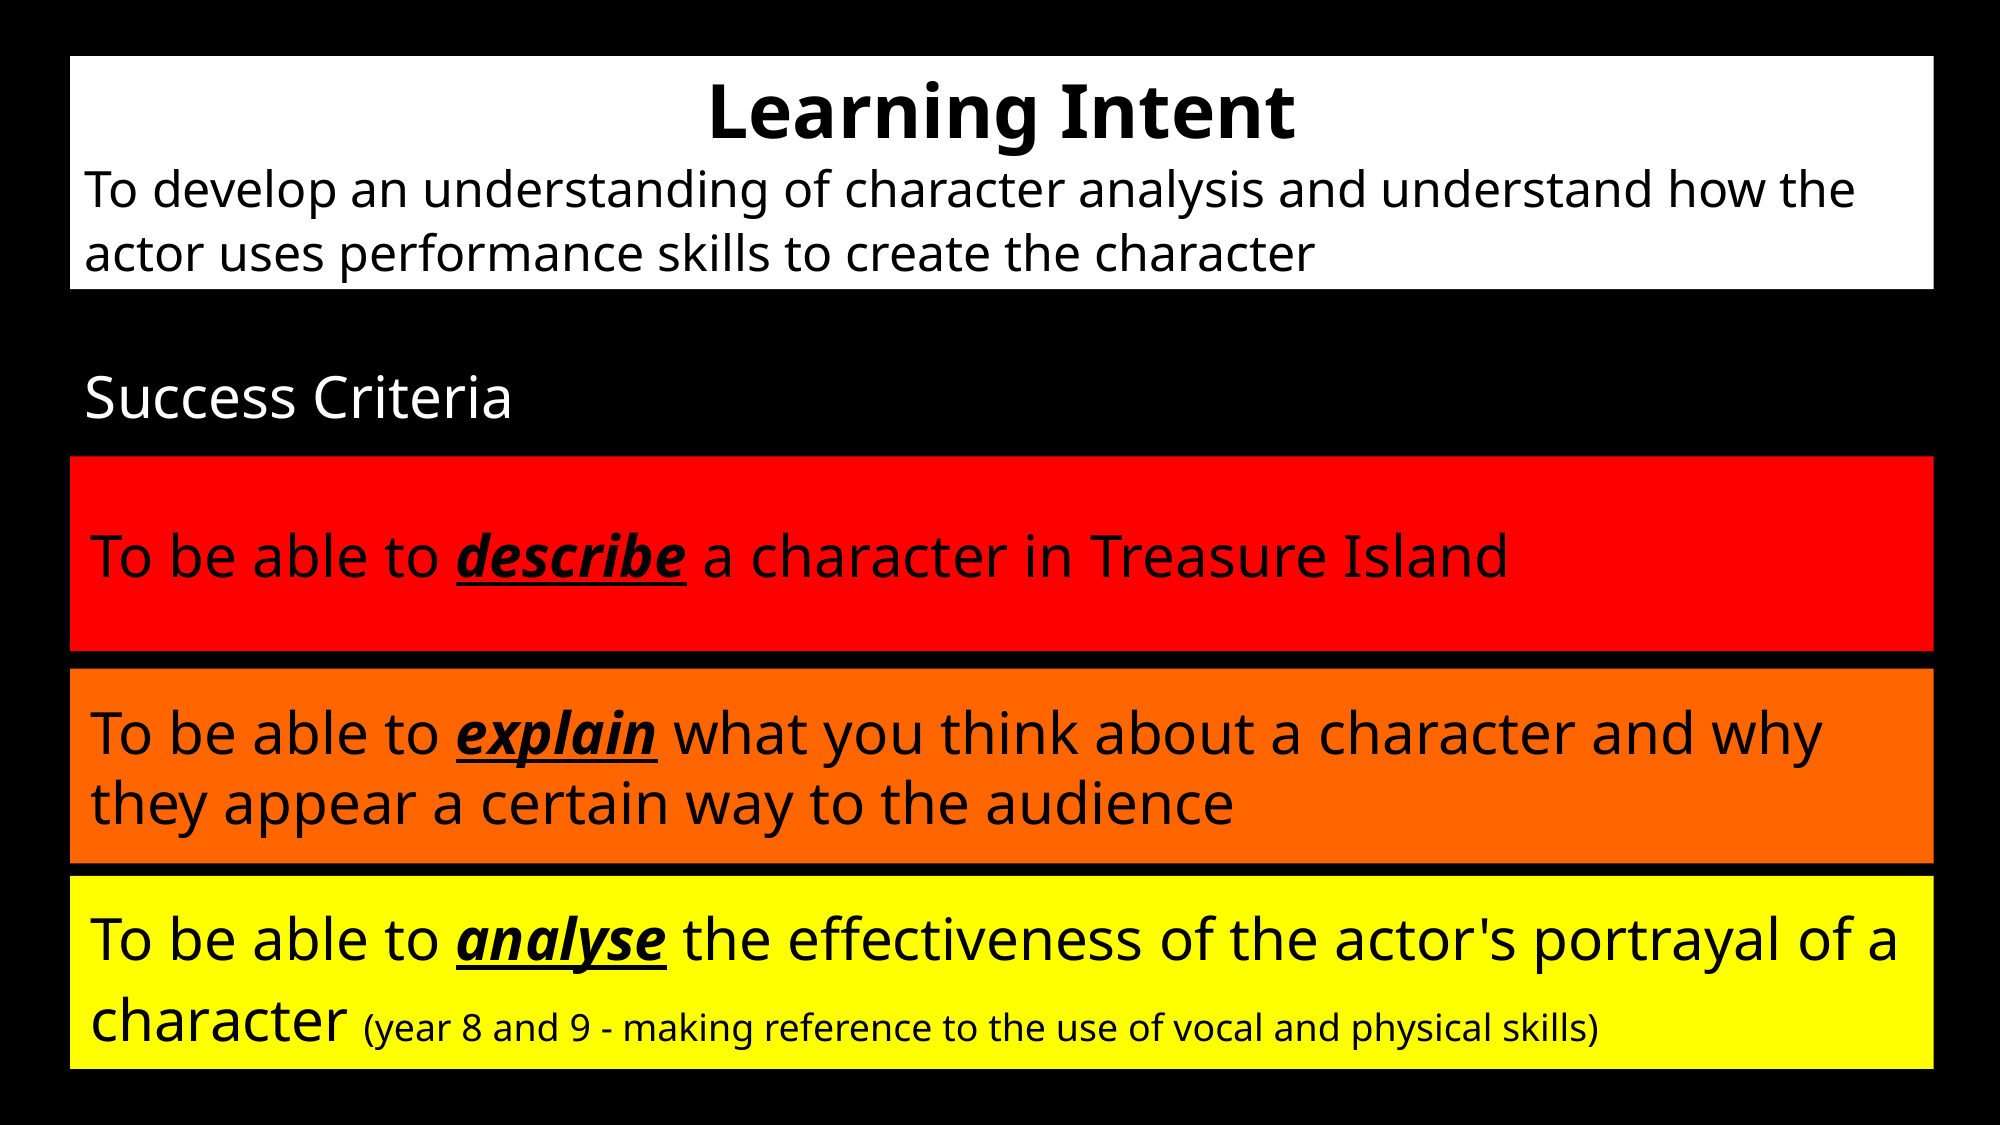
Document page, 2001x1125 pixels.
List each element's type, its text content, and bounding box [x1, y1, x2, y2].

text_box Success Criteria [70, 353, 823, 438]
text_box To be able to explain what you think about a character and why they appear a certain way to the audience [70, 668, 1934, 864]
text_box To be able to analyse the effectiveness of the actor's portrayal of a character (year 8 and 9 - making reference to the use of vocal and physical skills) [70, 875, 1934, 1069]
text_box Learning Intent To develop an understanding of character analysis and understand how the actor uses performance skills to create the character [70, 56, 1934, 290]
text_box To be able to describe a character in Treasure Island [70, 456, 1934, 652]
